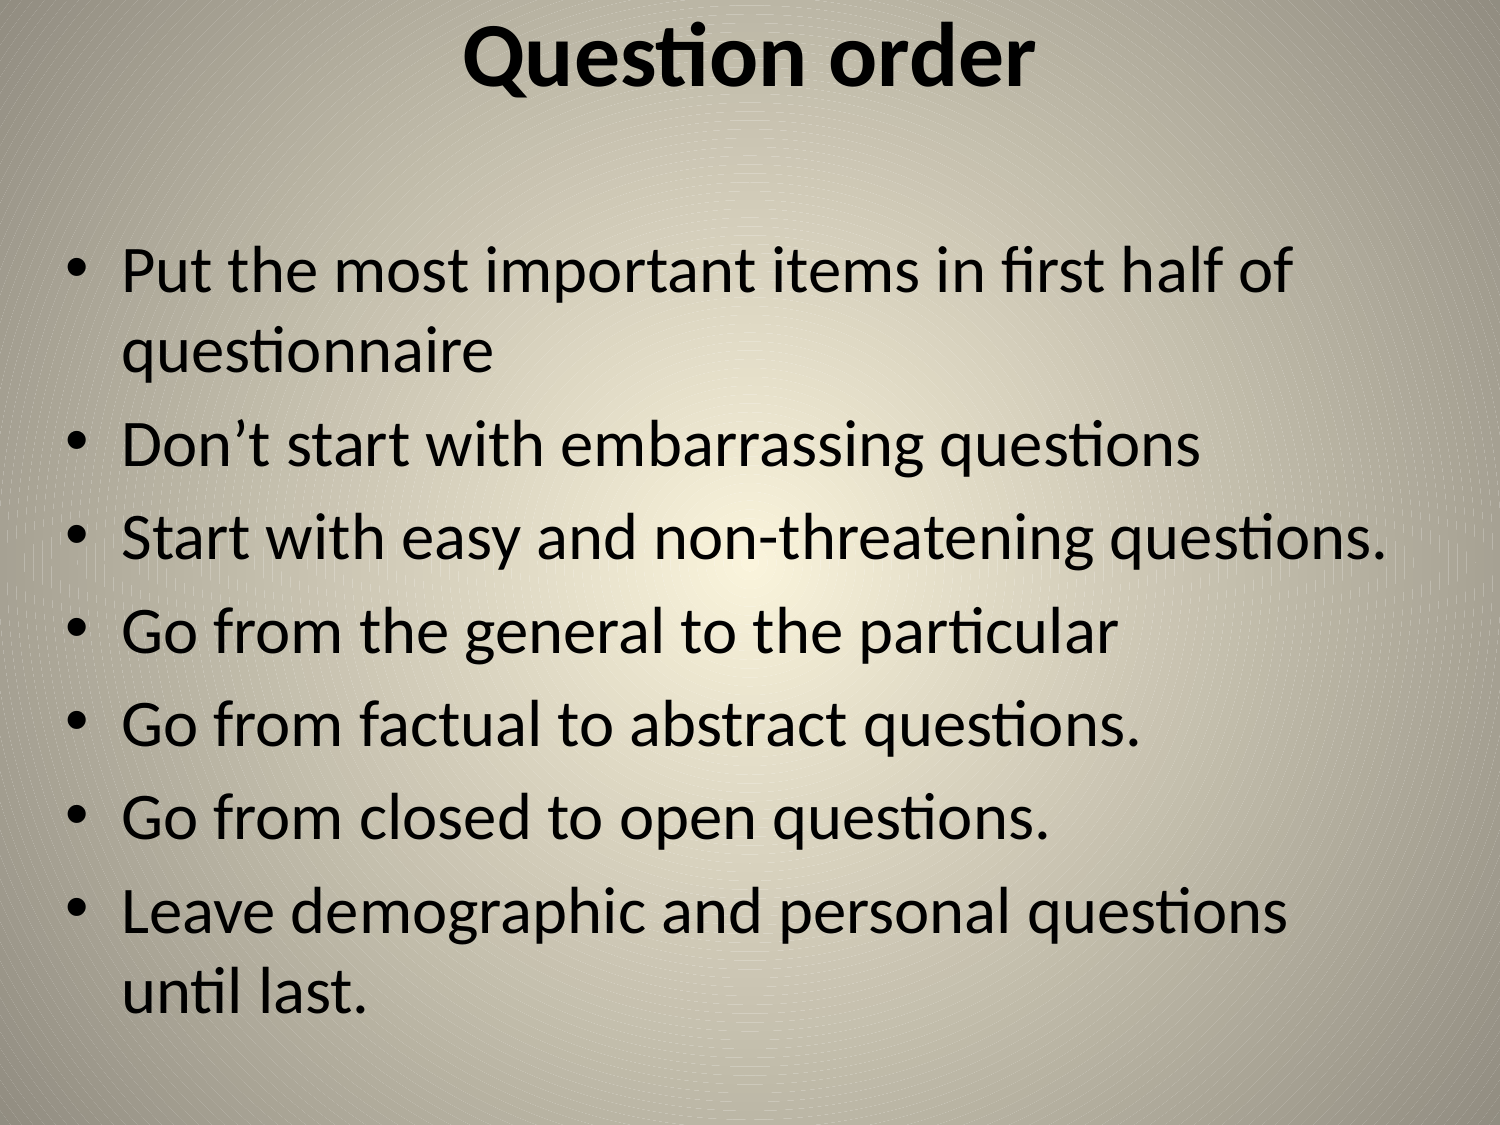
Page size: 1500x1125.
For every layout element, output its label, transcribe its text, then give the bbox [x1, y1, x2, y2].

list Put the most important items in first half of questionnaire Don’t start with embarrassing questions Start with easy and non-threatening questions. Go from the general to the particular Go from factual to abstract questions. Go from closed to open questions. Leave demographic and personal questions until last. [50, 125, 1425, 1088]
title Question order [75, 0, 1425, 125]
